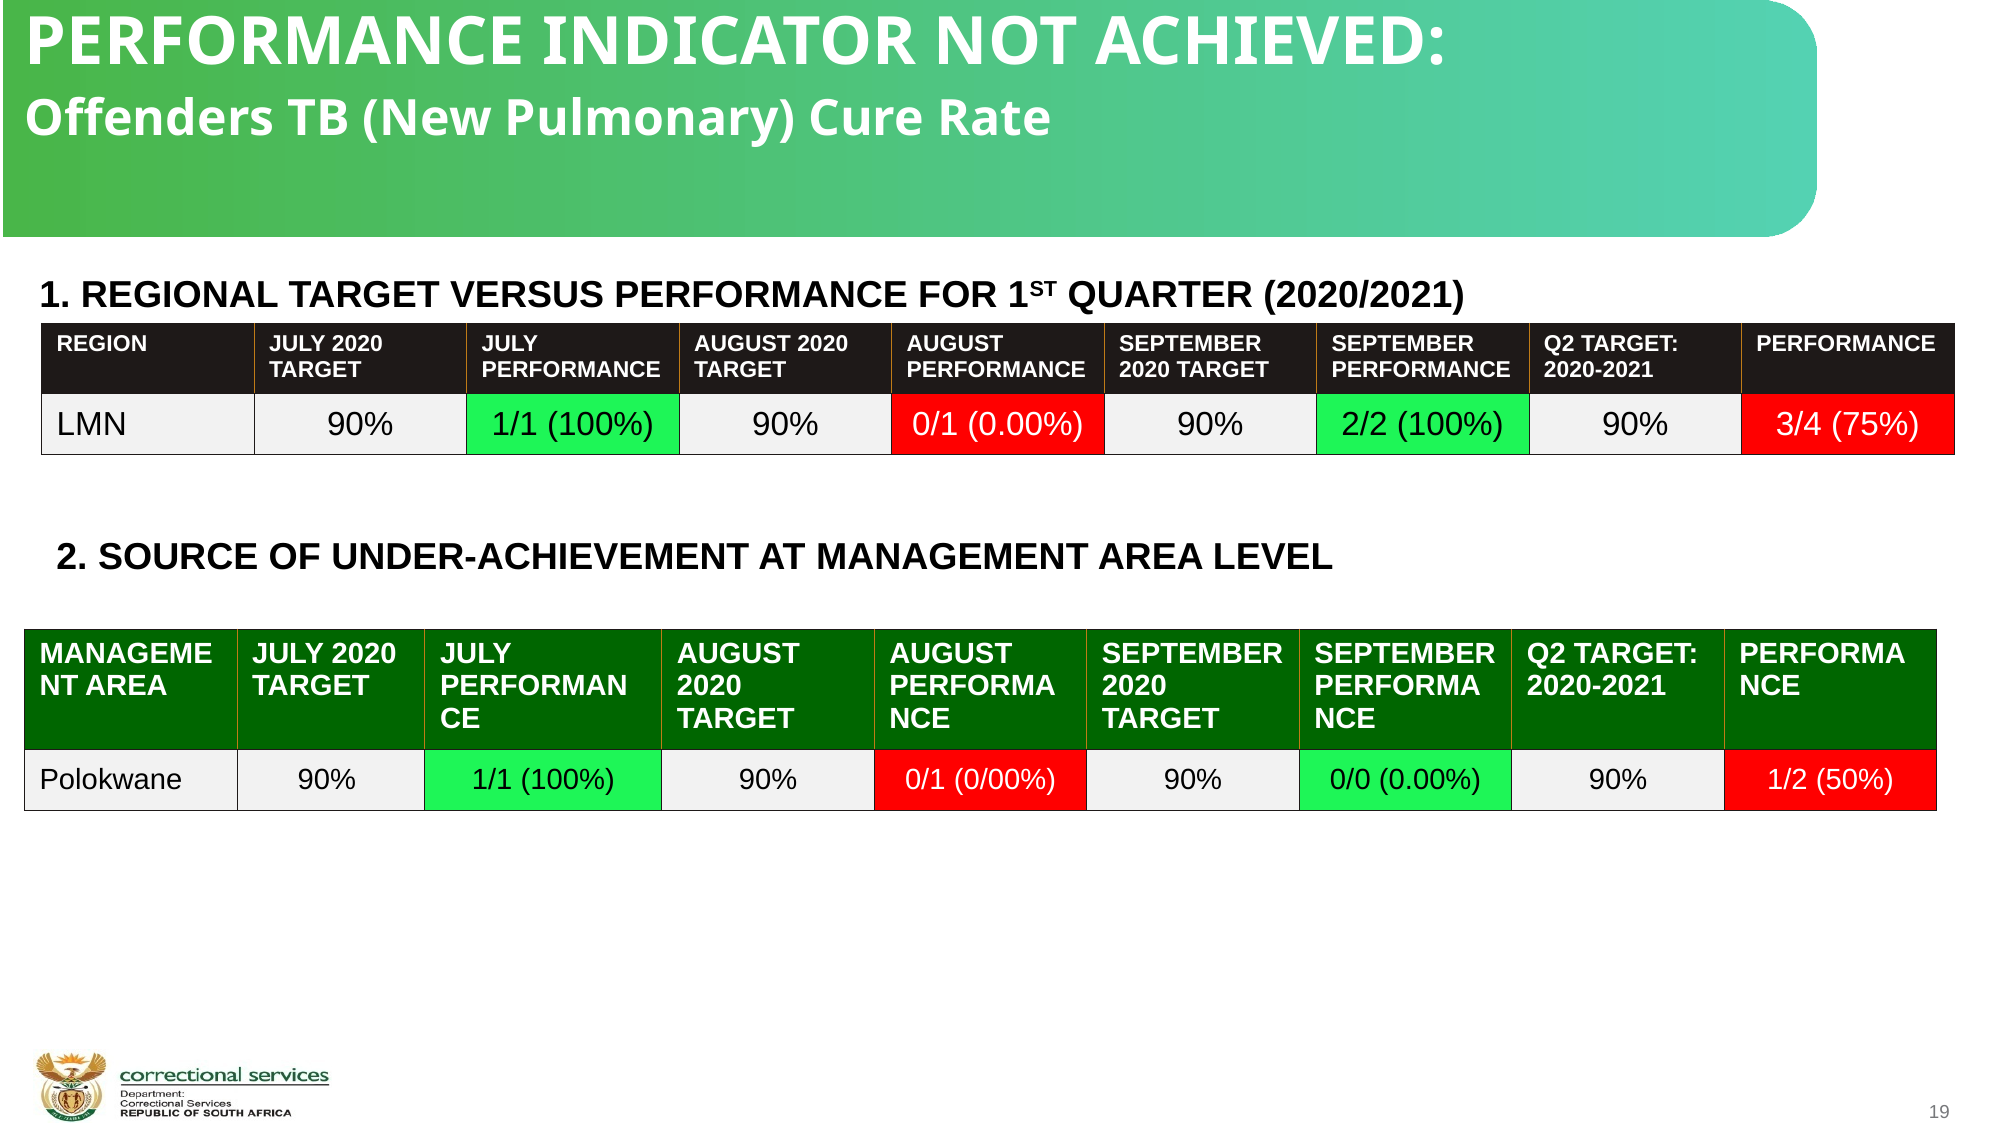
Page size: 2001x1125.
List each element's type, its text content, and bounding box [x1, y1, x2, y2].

text_box PERFORMANCE INDICATOR NOT ACHIEVED: Offenders TB (New Pulmonary) Cure Rate [10, 0, 1808, 86]
picture [33, 1049, 332, 1123]
table_header AUGUST PERFORMANCE [892, 324, 1104, 393]
table_cell 0/1 (0.00%) [892, 394, 1104, 454]
table_header AUGUST 2020 TARGET [662, 630, 874, 749]
text_box [3, 0, 1817, 237]
table_header SEPTEMBER 2020 TARGET [1105, 324, 1316, 393]
table_cell 90% [255, 394, 466, 454]
table_cell LMN [42, 394, 254, 454]
table_cell 1/1 (100%) [425, 750, 661, 810]
table_header JULY 2020 TARGET [255, 324, 466, 393]
table_cell 90% [238, 750, 424, 810]
table_header REGION [42, 324, 254, 393]
table_cell 90% [1512, 750, 1724, 810]
table_cell 90% [1530, 394, 1741, 454]
table_header AUGUST PERFORMANCE [875, 630, 1086, 749]
table_header AUGUST 2020 TARGET [680, 324, 891, 393]
table_header MANAGEMENT AREA [25, 630, 237, 749]
table_cell 90% [1087, 750, 1299, 810]
table_header PERFORMANCE [1725, 630, 1936, 749]
table_cell Polokwane [25, 750, 237, 810]
text_box 2. SOURCE OF UNDER-ACHIEVEMENT AT MANAGEMENT AREA LEVEL [0, 524, 1490, 585]
table_cell 0/0 (0.00%) [1300, 750, 1511, 810]
table_header JULY PERFORMANCE [425, 630, 661, 749]
table_cell 90% [662, 750, 874, 810]
table_header PERFORMANCE [1742, 324, 1954, 393]
table_header SEPTEMBER PERFORMANCE [1317, 324, 1529, 393]
table_cell 3/4 (75%) [1742, 394, 1954, 454]
text_box 1. REGIONAL TARGET VERSUS PERFORMANCE FOR 1ST QUARTER (2020/2021) [24, 262, 1490, 323]
table_cell 2/2 (100%) [1317, 394, 1529, 454]
table_cell 90% [680, 394, 891, 454]
table_header Q2 TARGET: 2020-2021 [1512, 630, 1724, 749]
table_header Q2 TARGET: 2020-2021 [1530, 324, 1741, 393]
table_cell 0/1 (0/00%) [875, 750, 1086, 810]
table_cell 1/2 (50%) [1725, 750, 1936, 810]
table_header SEPTEMBER PERFORMANCE [1300, 630, 1511, 749]
table_cell 1/1 (100%) [467, 394, 679, 454]
table_header JULY 2020 TARGET [238, 630, 424, 749]
table_header JULY PERFORMANCE [467, 324, 679, 393]
table_cell 90% [1105, 394, 1316, 454]
table_header SEPTEMBER 2020 TARGET [1087, 630, 1299, 749]
